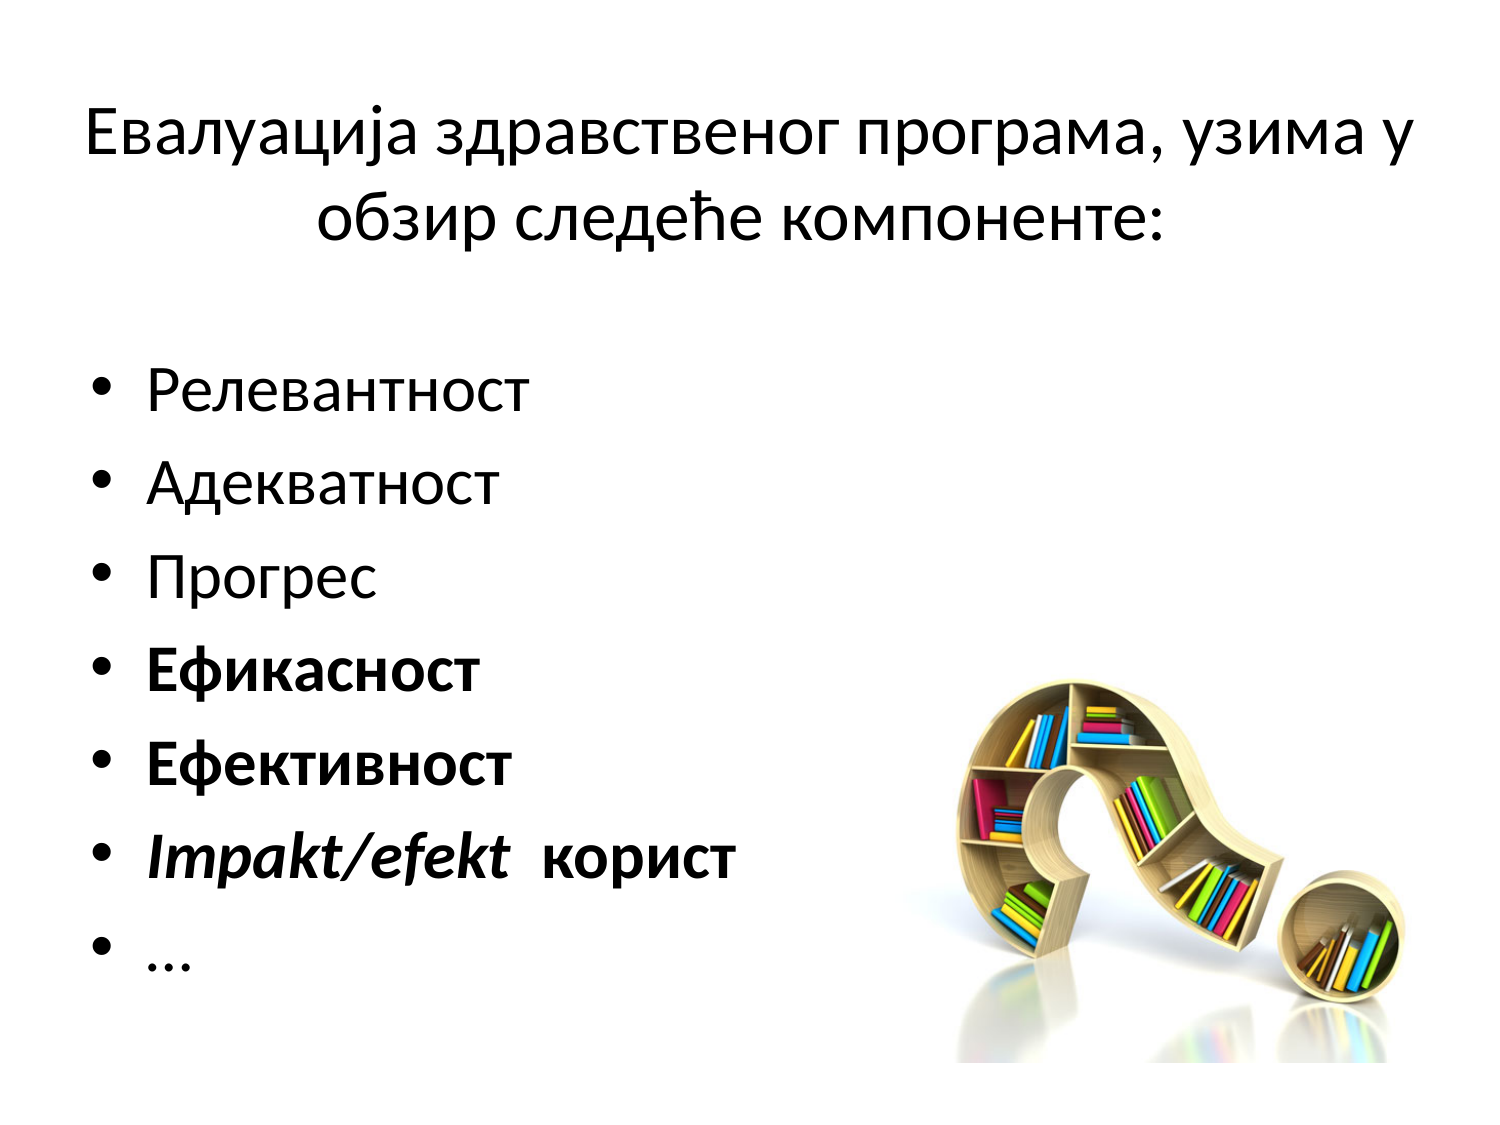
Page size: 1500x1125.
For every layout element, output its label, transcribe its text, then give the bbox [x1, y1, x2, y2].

picture [887, 624, 1471, 1063]
list Релевантност Адекватност Прогрес Ефикасност Ефективност Impakt/efekt корист … [75, 337, 1425, 1080]
title Евалуација здравственог програма, узима у обзир следеће компоненте: [0, 75, 1500, 263]
